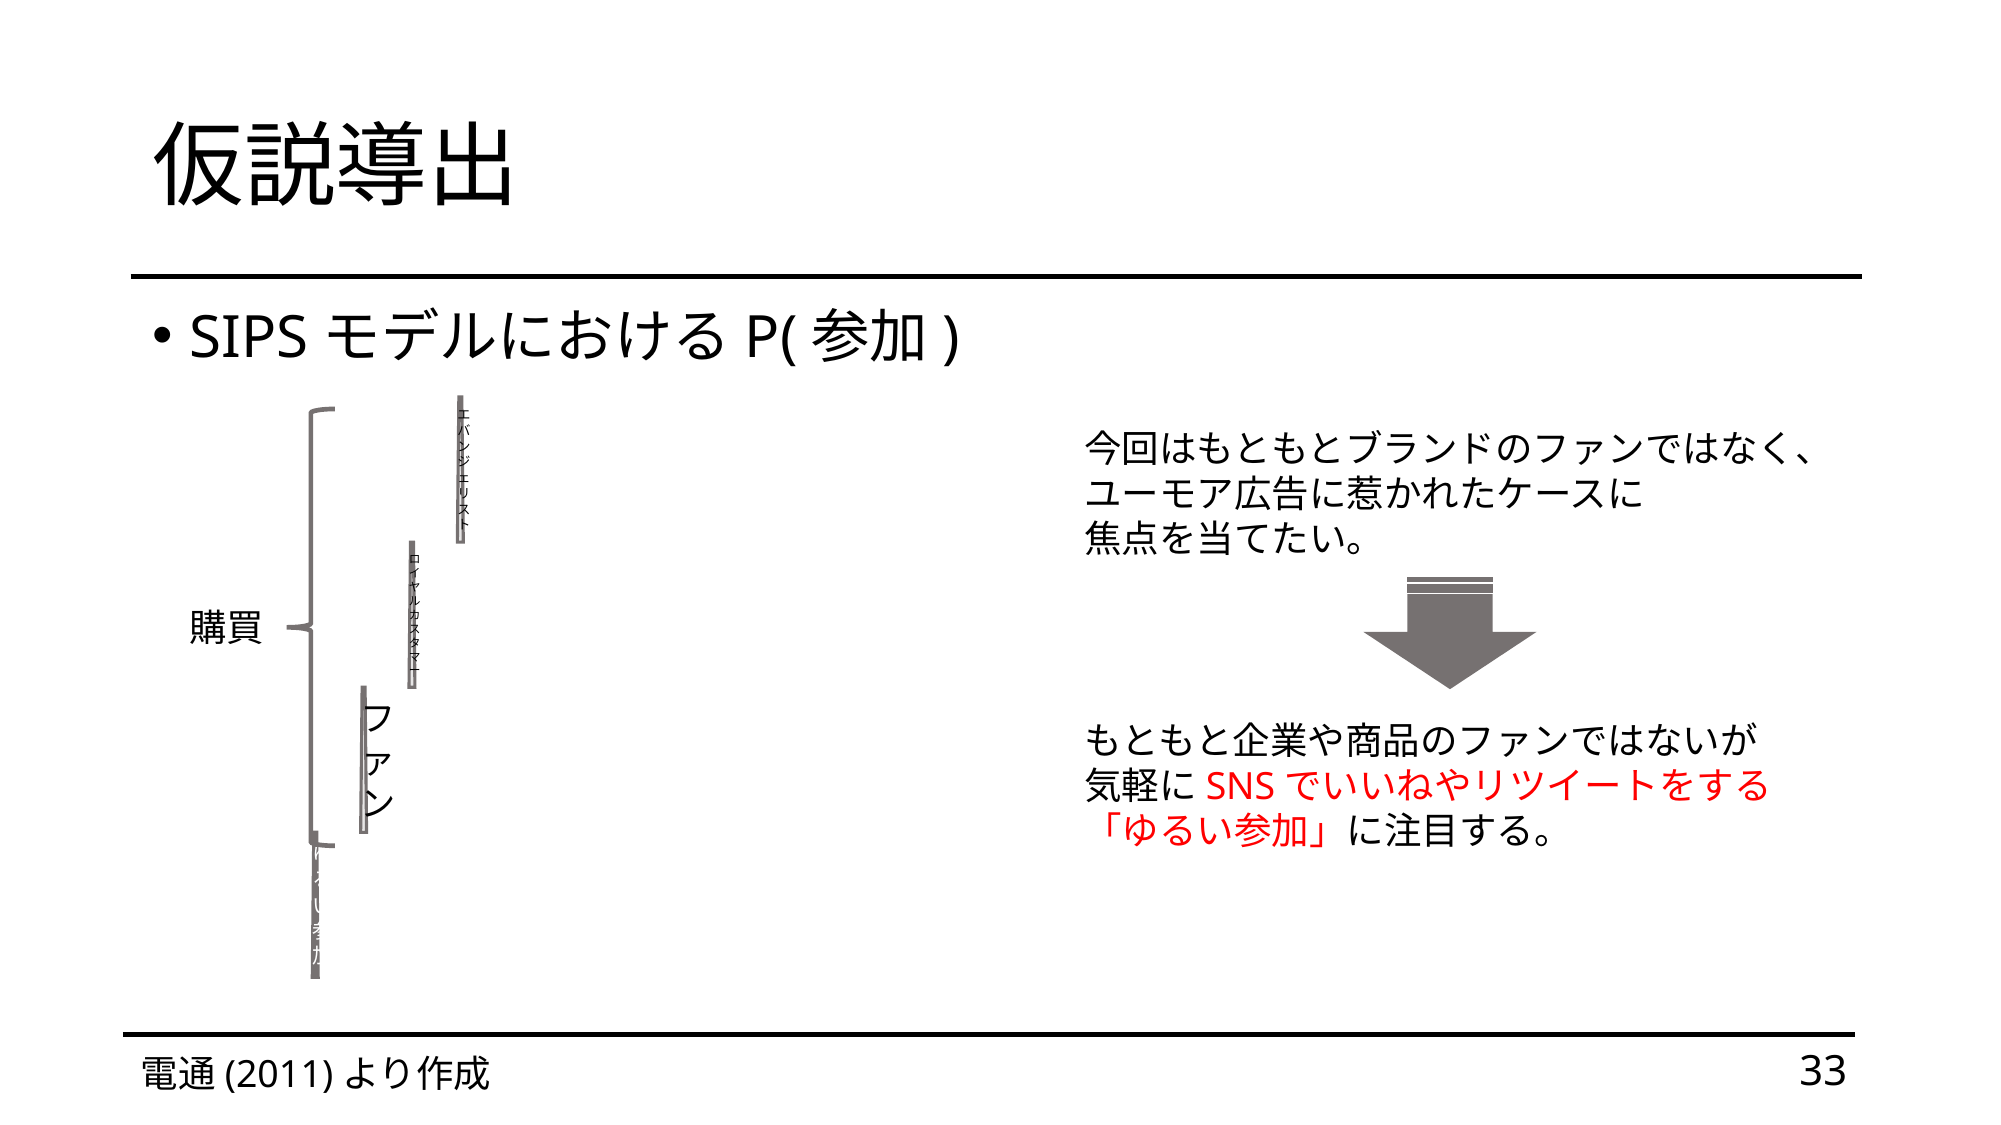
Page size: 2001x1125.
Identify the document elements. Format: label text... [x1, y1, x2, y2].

text_box 購買 [174, 597, 234, 657]
text_box [1363, 594, 1537, 690]
text_box [1407, 577, 1493, 582]
text_box 今回はもともとブランドのファンではなく、 ユーモア広告に惹かれたケースに 焦点を当てたい。 [1150, 417, 1863, 567]
text_box もともと企業や商品のファンではないが 気軽にSNSでいいねやリツイートをする 「ゆるい参加」に注目する。 [1150, 709, 1831, 860]
title 仮説導出 [137, 59, 1863, 276]
text_box 電通(2011)より作成 [126, 1042, 507, 1103]
text_box [310, 408, 335, 417]
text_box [234, 417, 1150, 998]
slide_number 33 [1412, 1042, 1863, 1103]
text_box [1407, 584, 1493, 593]
list SIPSモデルにおけるP(参加) [137, 299, 1863, 1014]
